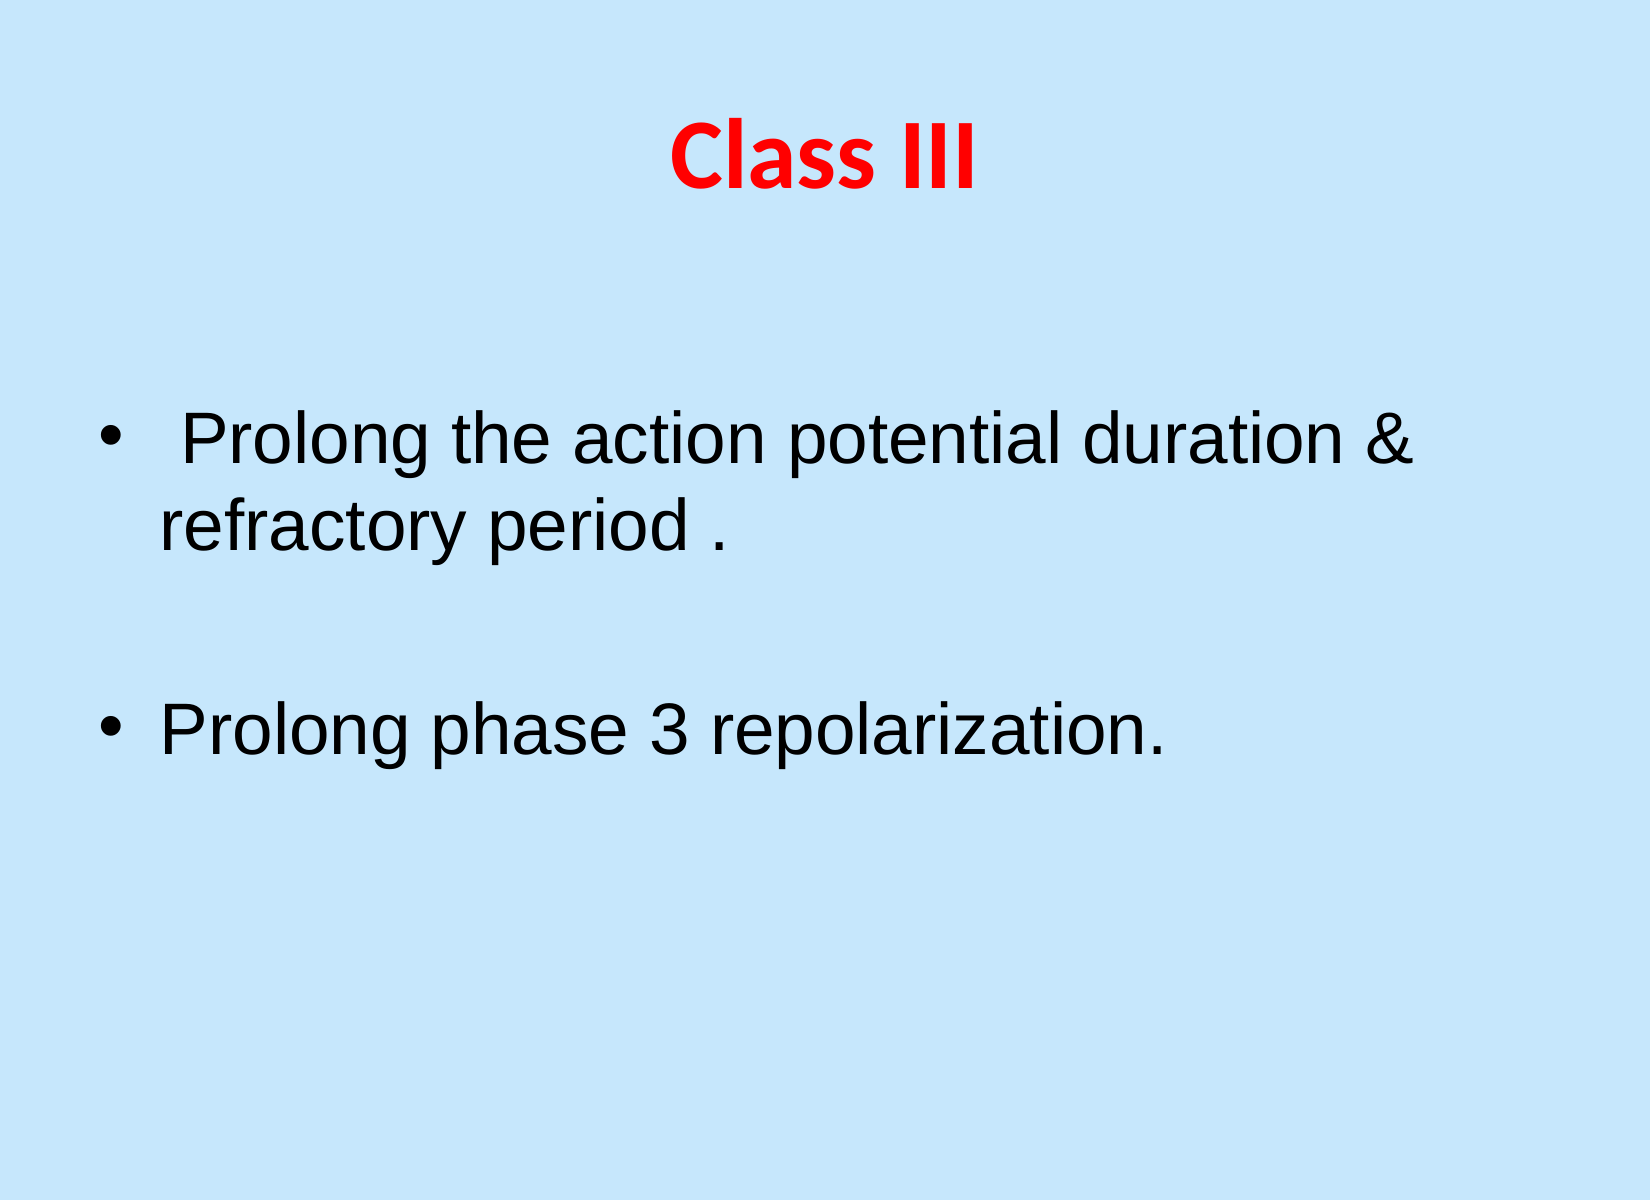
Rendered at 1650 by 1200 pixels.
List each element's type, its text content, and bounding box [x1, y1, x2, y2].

list Prolong the action potential duration & refractory period . Prolong phase 3 repolarization. [82, 279, 1568, 1072]
title Class III [82, 48, 1568, 249]
